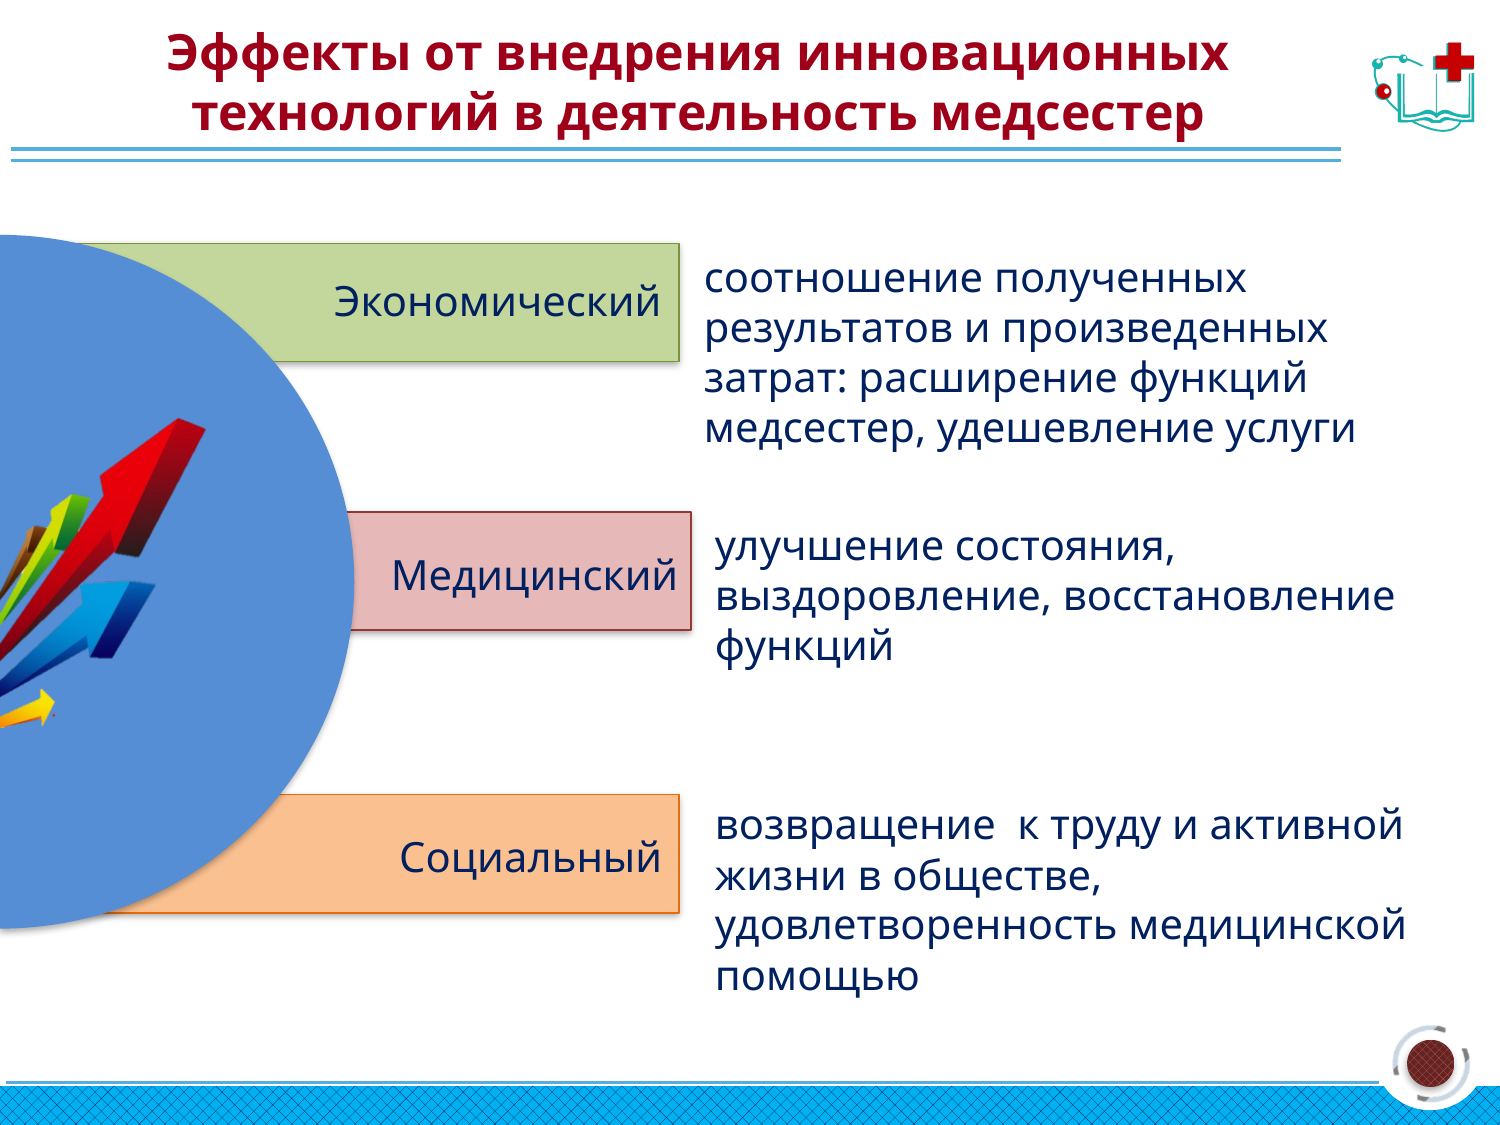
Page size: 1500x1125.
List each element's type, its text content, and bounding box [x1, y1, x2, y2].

text_box [351, 511, 692, 631]
text_box Социальный [384, 823, 678, 889]
text_box соотношение полученных результатов и произведенных затрат: расширение функций медсестер, удешевление услуги [689, 243, 1489, 459]
text_box Медицинский [376, 540, 694, 606]
text_box Экономический [319, 267, 677, 332]
title Эффекты от внедрения инновационных технологий в деятельность медсестер [35, 23, 1362, 138]
picture [0, 418, 206, 729]
text_box [0, 234, 356, 930]
text_box [133, 794, 680, 914]
text_box улучшение состояния, выздоровление, восстановление функций [700, 511, 1447, 677]
text_box возвращение к труду и активной жизни в обществе, удовлетворенность медицинской помощью [700, 790, 1448, 1006]
text_box [85, 243, 680, 362]
